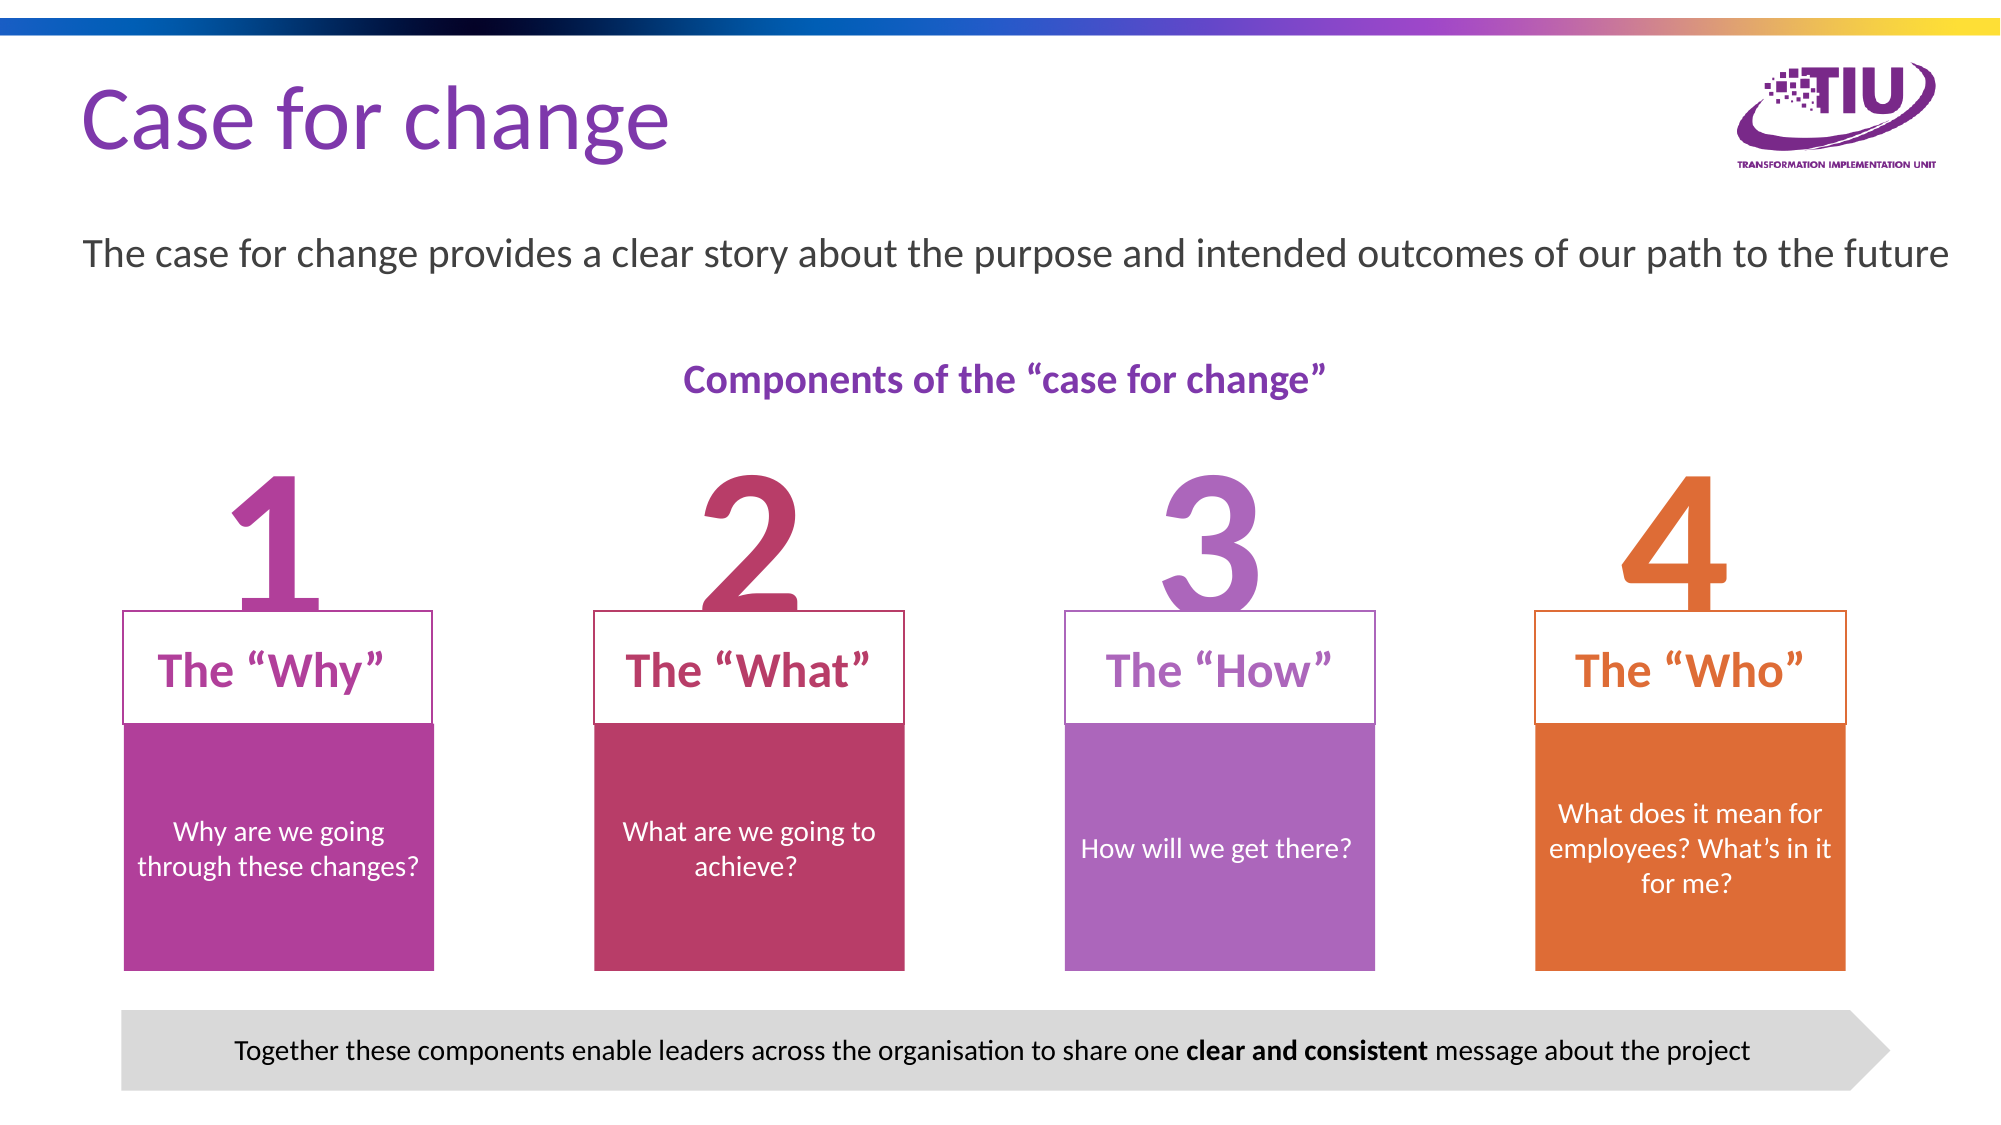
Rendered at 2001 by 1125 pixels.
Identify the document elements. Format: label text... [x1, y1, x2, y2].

text_box Case for change [66, 50, 1686, 176]
picture [0, 0, 2001, 1125]
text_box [121, 434, 1891, 1091]
text_box The case for change provides a clear story about the purpose and intended outcomes of our path to the future [67, 168, 2000, 334]
text_box Components of the “case for change” [393, 351, 1618, 402]
